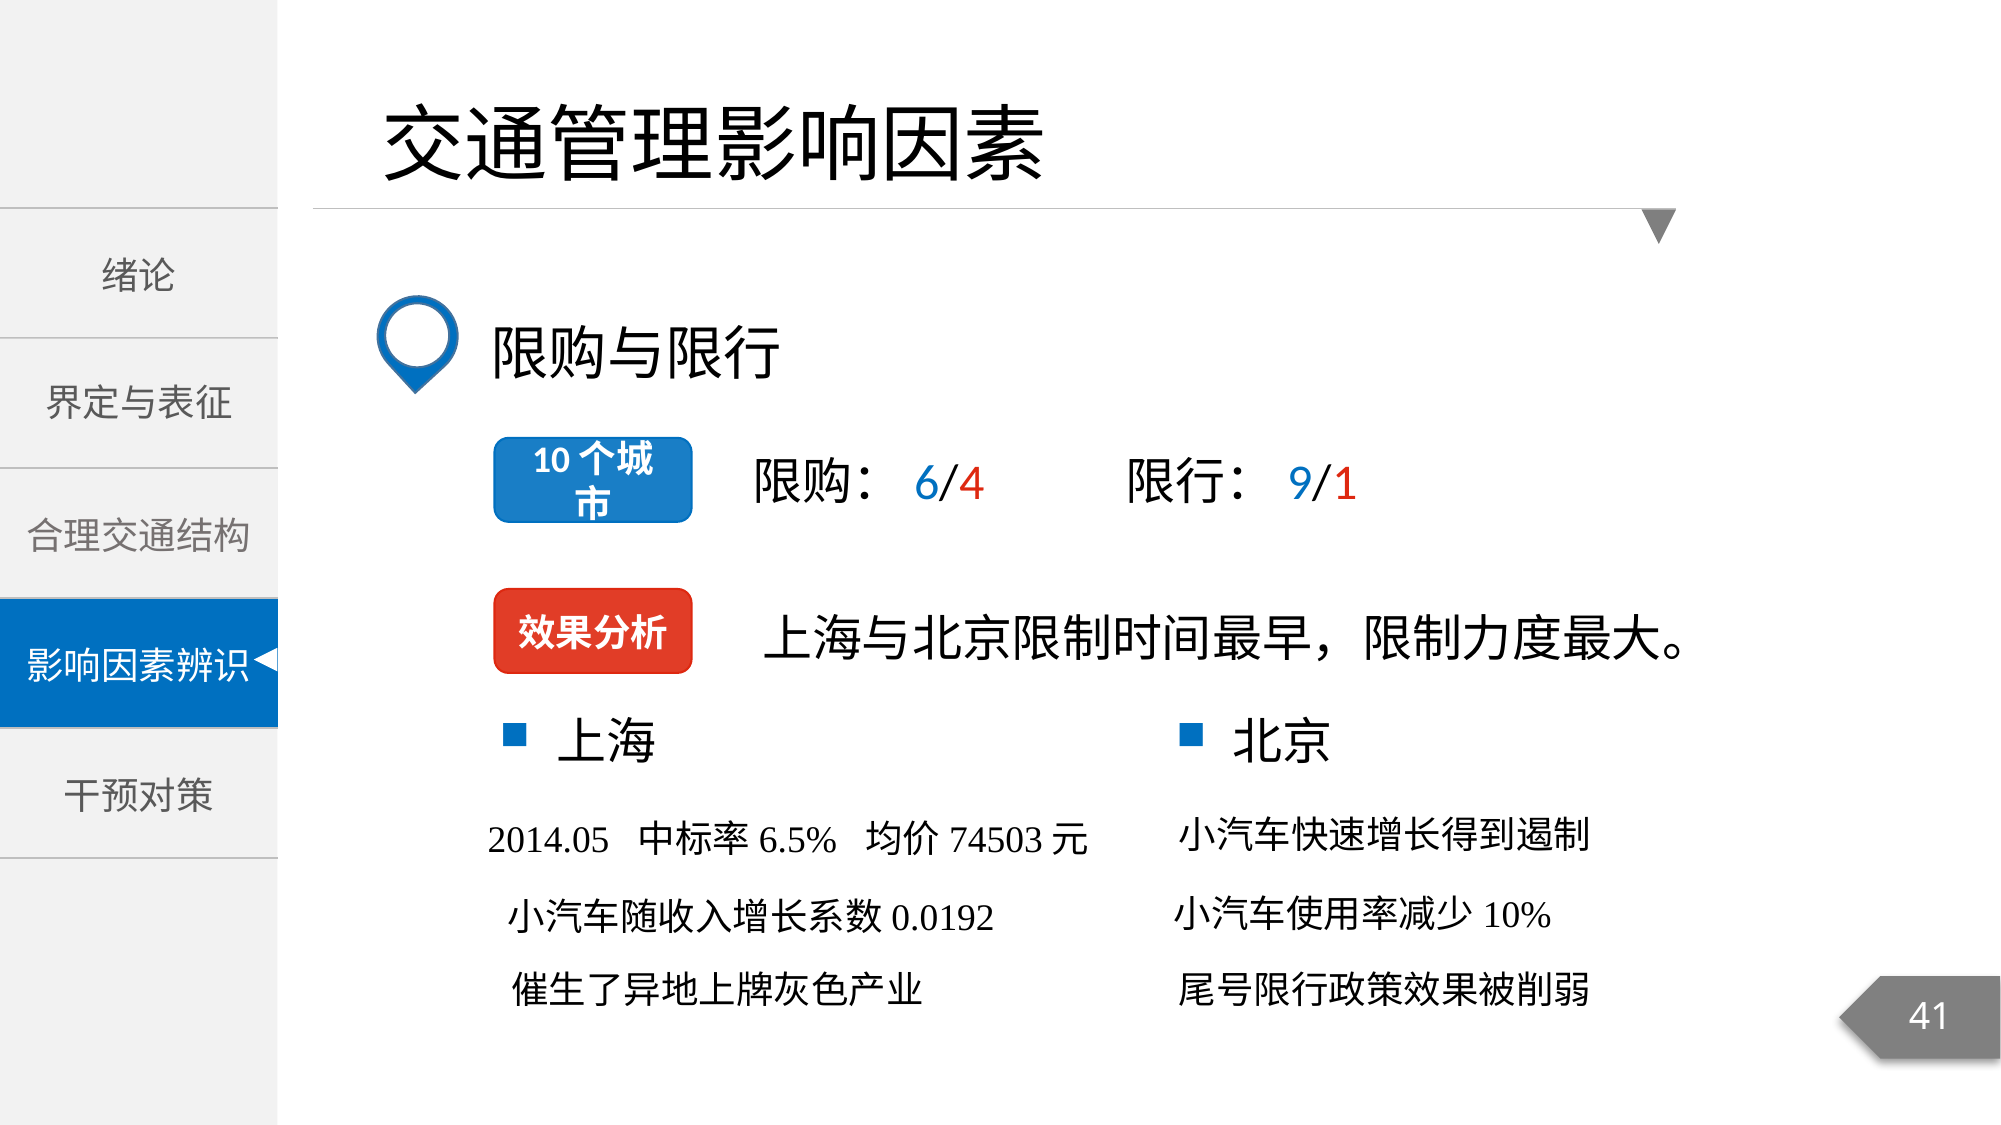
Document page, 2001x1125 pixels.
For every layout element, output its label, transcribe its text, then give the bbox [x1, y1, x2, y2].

text_box 限购：6/4 [737, 441, 1000, 517]
text_box 限购与限行 [475, 308, 797, 394]
text_box 小汽车随收入增长系数0.0192 [492, 885, 1010, 946]
text_box 小汽车使用率减少10% [1159, 882, 1567, 943]
text_box 上海 [485, 702, 692, 777]
text_box 上海与北京限制时间最早，限制力度最大。 [747, 598, 1728, 674]
text_box 2014.05 中标率6.5% 均价74503元 [472, 807, 1105, 867]
text_box 催生了异地上牌灰色产业 [496, 958, 939, 1019]
text_box 北京 [1161, 702, 1369, 777]
text_box 限行：9/1 [1110, 441, 1373, 517]
text_box 小汽车快速增长得到遏制 [1163, 803, 1606, 864]
text_box 效果分析 [493, 587, 693, 674]
text_box 10个城市 [493, 436, 693, 523]
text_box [377, 296, 458, 377]
text_box 尾号限行政策效果被削弱 [1163, 958, 1606, 1019]
text_box [1641, 209, 1677, 244]
